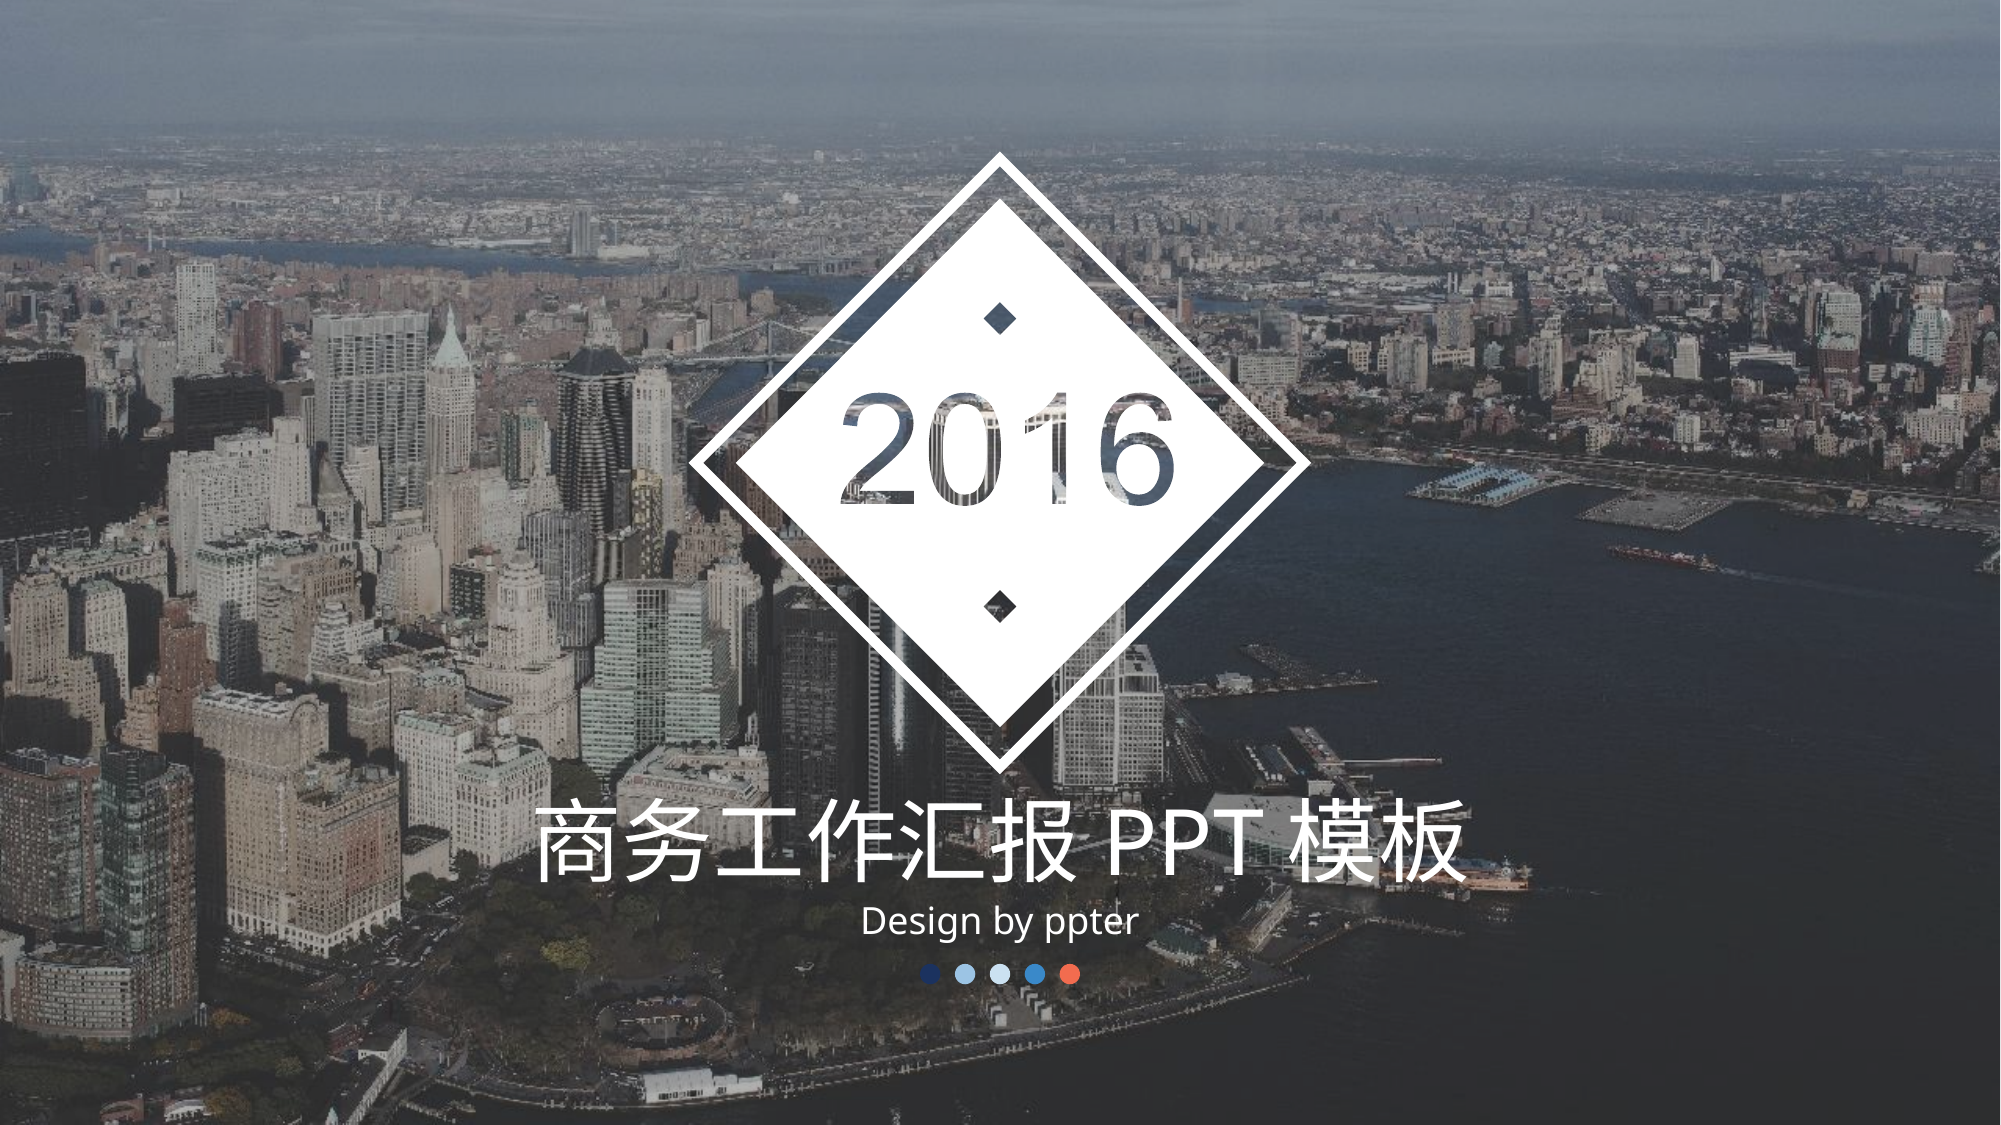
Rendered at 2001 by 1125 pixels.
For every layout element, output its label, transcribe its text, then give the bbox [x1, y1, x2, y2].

text_box 商务工作汇报PPT模板 [499, 775, 1501, 901]
text_box [0, 0, 2000, 1125]
text_box Design by ppter [812, 889, 1188, 949]
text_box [784, 247, 1215, 678]
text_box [919, 963, 1080, 985]
